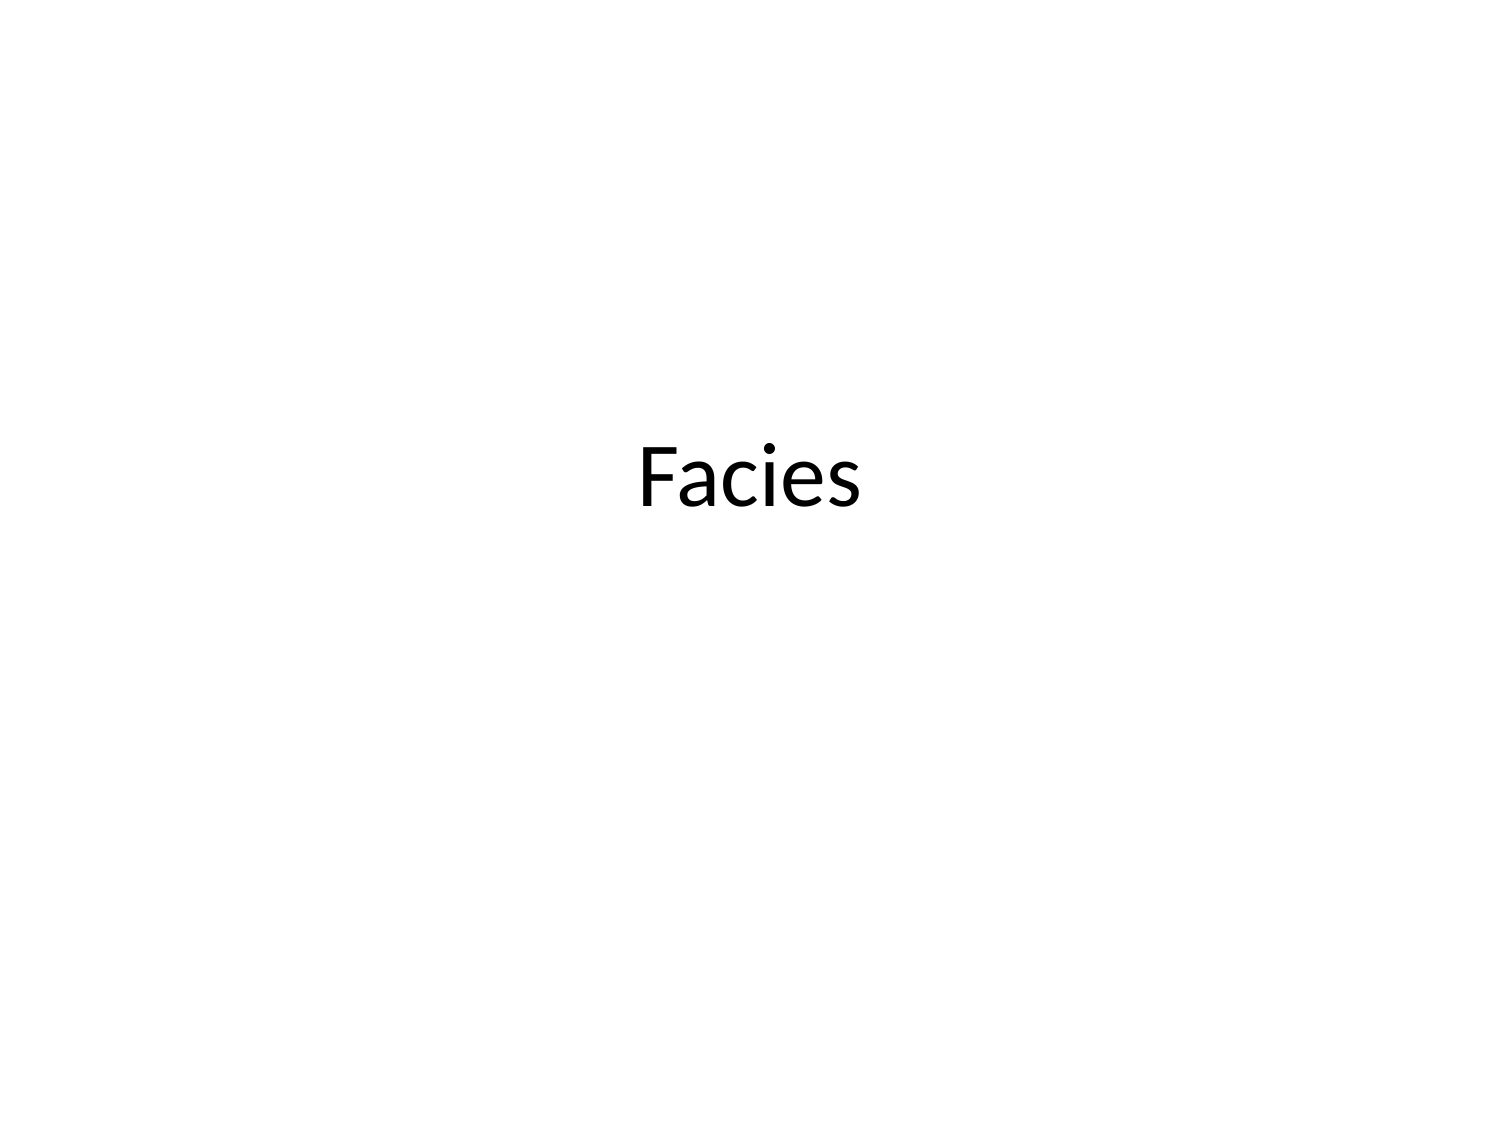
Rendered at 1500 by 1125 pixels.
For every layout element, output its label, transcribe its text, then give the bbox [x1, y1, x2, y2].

title Facies [112, 349, 1388, 591]
